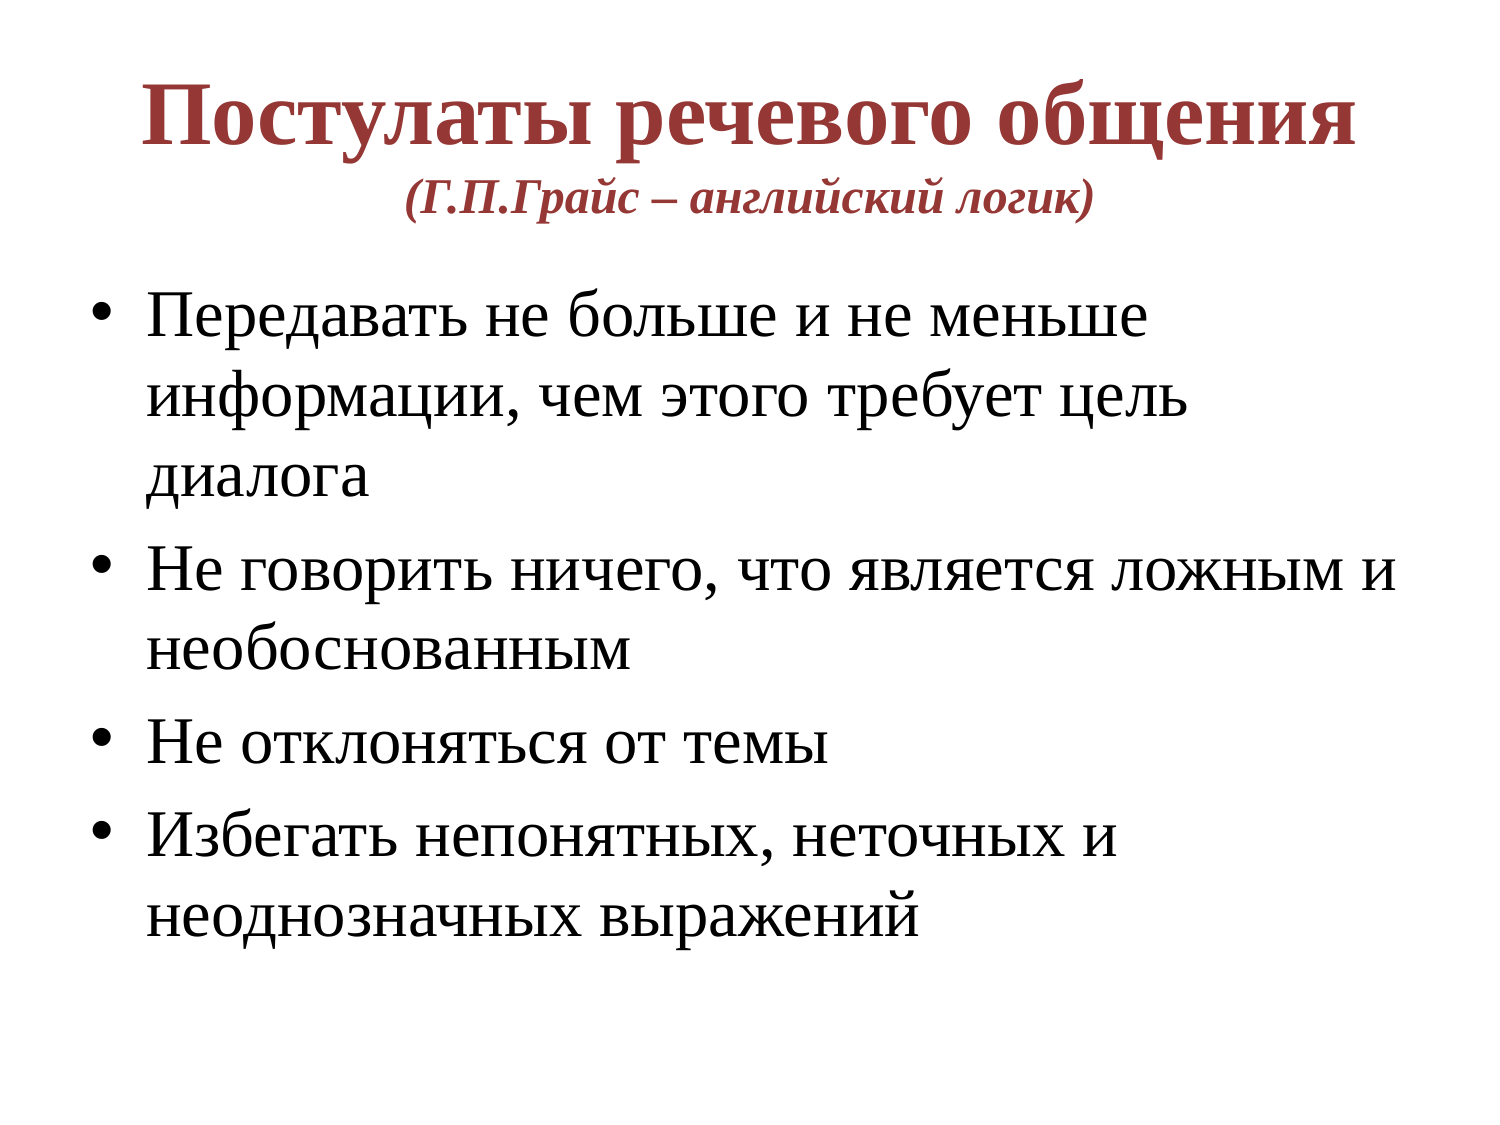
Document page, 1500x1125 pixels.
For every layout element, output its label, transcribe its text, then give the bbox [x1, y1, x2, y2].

title Постулаты речевого общения (Г.П.Грайс – английский логик) [75, 45, 1425, 233]
list Передавать не больше и не меньше информации, чем этого требует цель диалога Не говорить ничего, что является ложным и необоснованным Не отклоняться от темы Избегать непонятных, неточных и неоднозначных выражений [75, 262, 1425, 1005]
